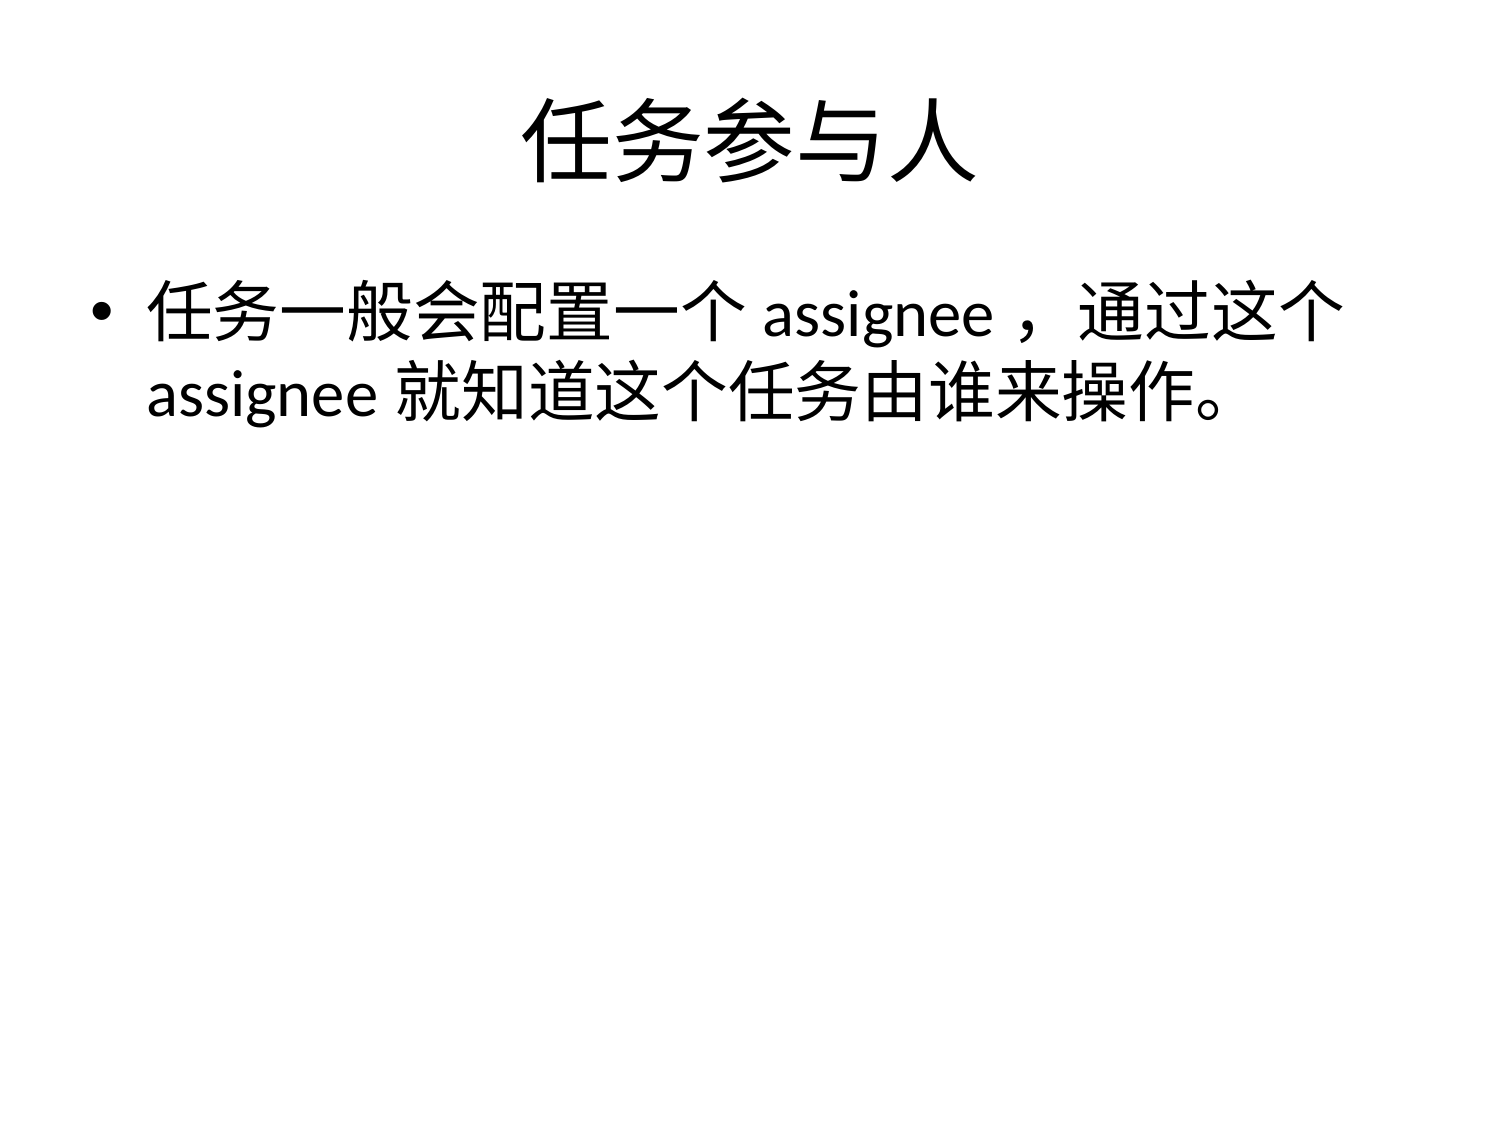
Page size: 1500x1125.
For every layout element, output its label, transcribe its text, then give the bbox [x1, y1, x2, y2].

title 任务参与人 [75, 45, 1425, 233]
list 任务一般会配置一个assignee，通过这个assignee就知道这个任务由谁来操作。 [75, 262, 1425, 1005]
